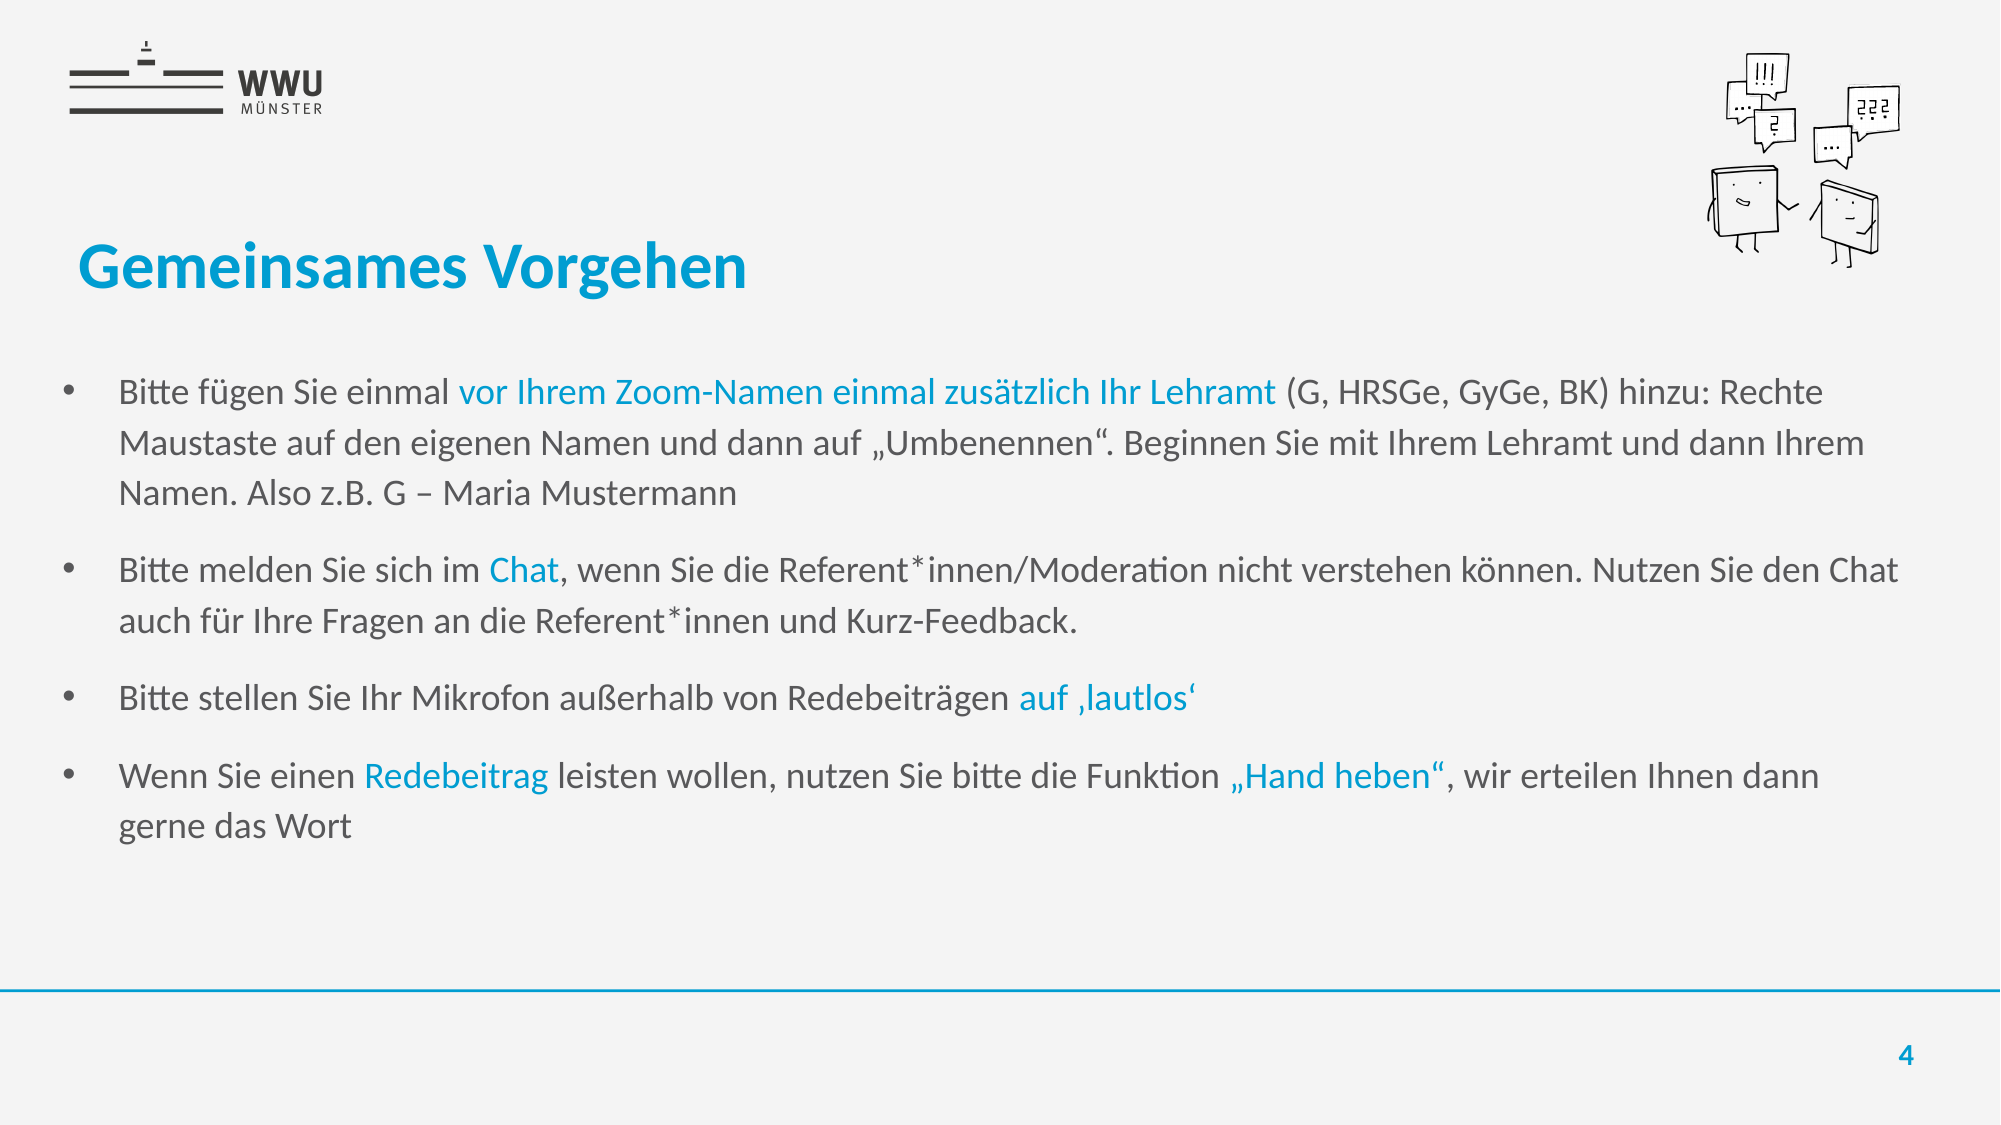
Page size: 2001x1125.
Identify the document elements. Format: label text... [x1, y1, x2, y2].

picture [1700, 53, 1901, 268]
picture [61, 32, 330, 123]
slide_number 4 [1763, 1012, 1922, 1072]
title Gemeinsames Vorgehen [78, 221, 1922, 316]
list Bitte fügen Sie einmal vor Ihrem Zoom-Namen einmal zusätzlich Ihr Lehramt (G, HRSGe, GyGe, BK) hinzu: Rechte Maustaste auf den eigenen Namen und dann auf „Umbenennen“. Beginnen Sie mit Ihrem Lehramt und dann Ihrem Namen. Also z.B. G – Maria Mustermann Bitte melden Sie sich im Chat, wenn Sie die Referent*innen/Moderation nicht verstehen können. Nutzen Sie den Chat auch für Ihre Fragen an die Referent*innen und Kurz-Feedback. Bitte stellen Sie Ihr Mikrofon außerhalb von Redebeiträgen auf ‚lautlos‘ Wenn Sie einen Redebeitrag leisten wollen, nutzen Sie bitte die Funktion „Hand heben“, wir erteilen Ihnen dann gerne das Wort [62, 361, 1906, 923]
